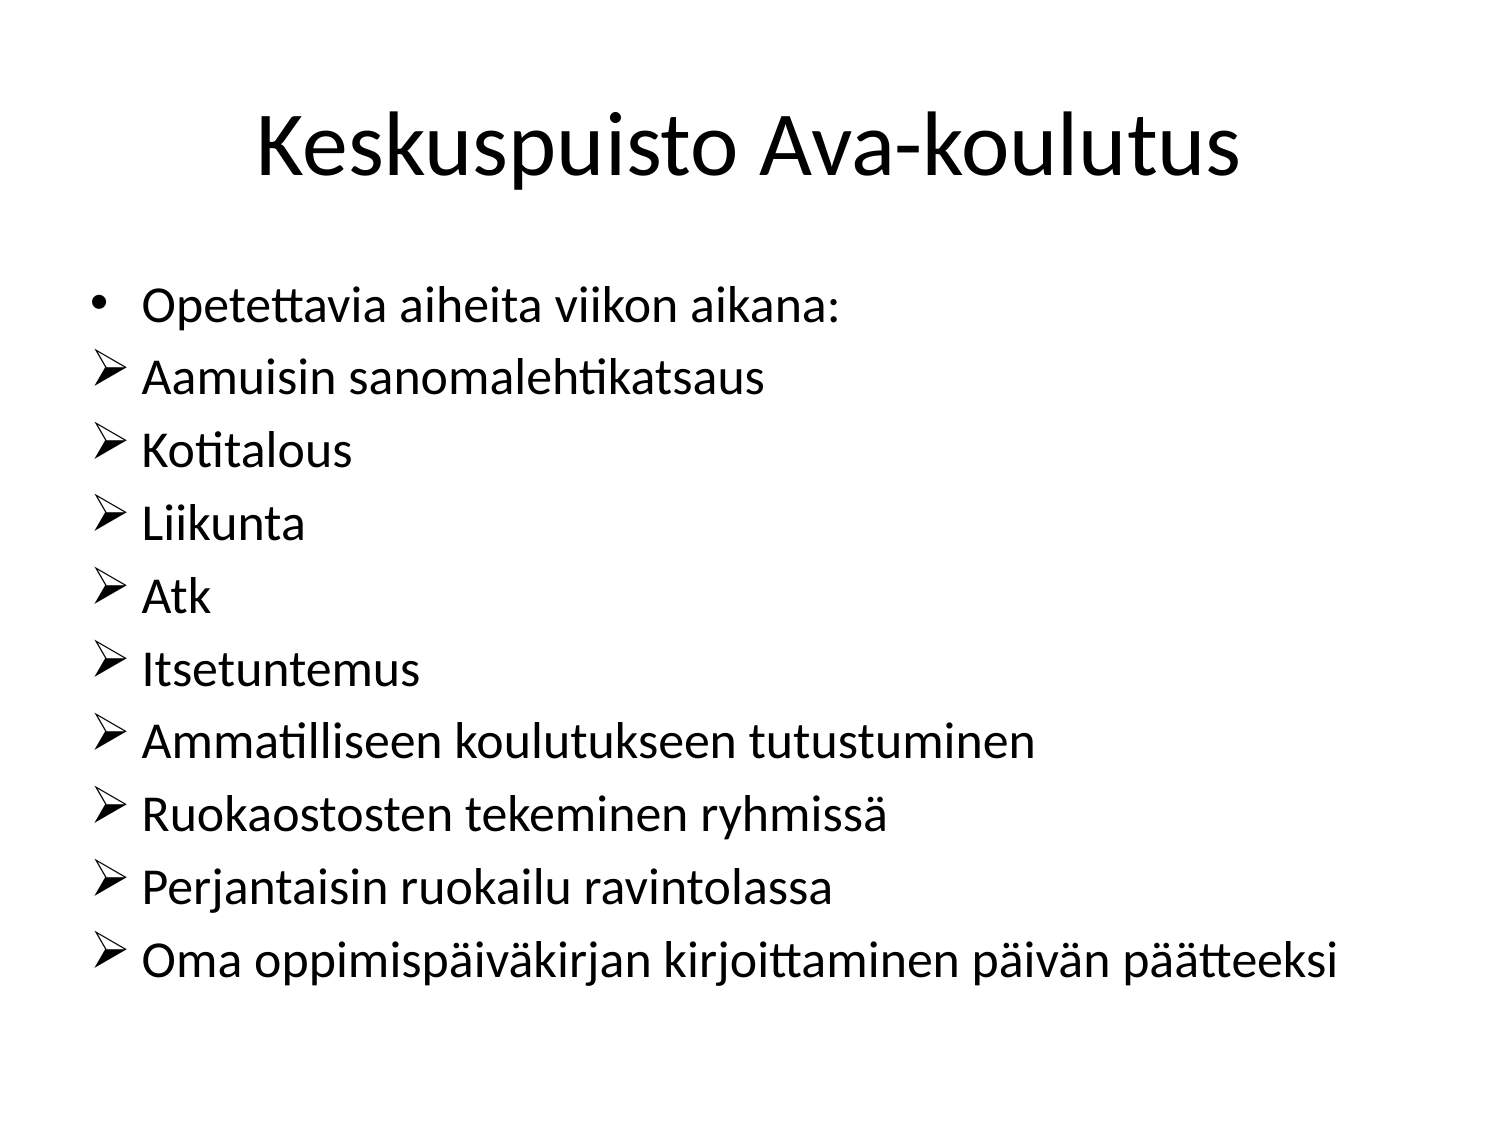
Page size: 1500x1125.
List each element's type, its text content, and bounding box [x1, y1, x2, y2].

title Keskuspuisto Ava-koulutus [74, 44, 1426, 233]
list Opetettavia aiheita viikon aikana: Aamuisin sanomalehtikatsaus Kotitalous Liikunta Atk Itsetuntemus Ammatilliseen koulutukseen tutustuminen Ruokaostosten tekeminen ryhmissä Perjantaisin ruokailu ravintolassa Oma oppimispäiväkirjan kirjoittaminen päivän päätteeksi [74, 262, 1426, 1006]
